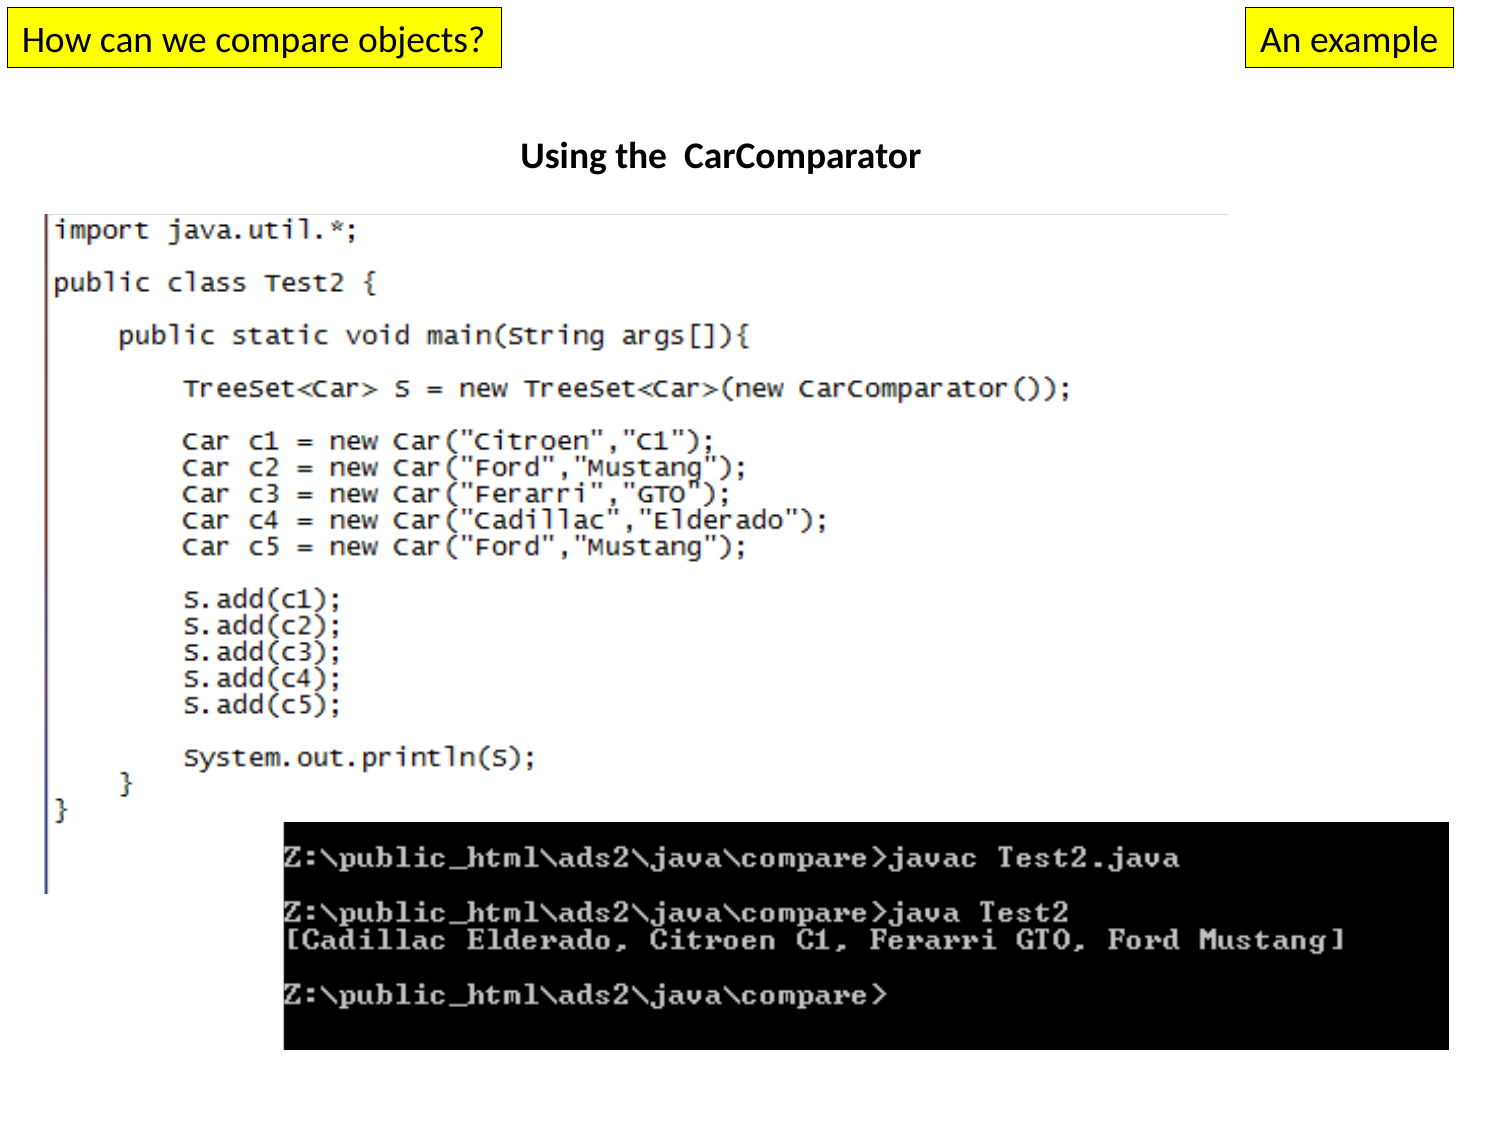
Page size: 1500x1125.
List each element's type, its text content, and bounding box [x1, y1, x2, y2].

text_box An example [1245, 7, 1454, 68]
picture [43, 214, 1450, 1050]
text_box How can we compare objects? [7, 7, 502, 68]
text_box Using the CarComparator [505, 123, 937, 184]
